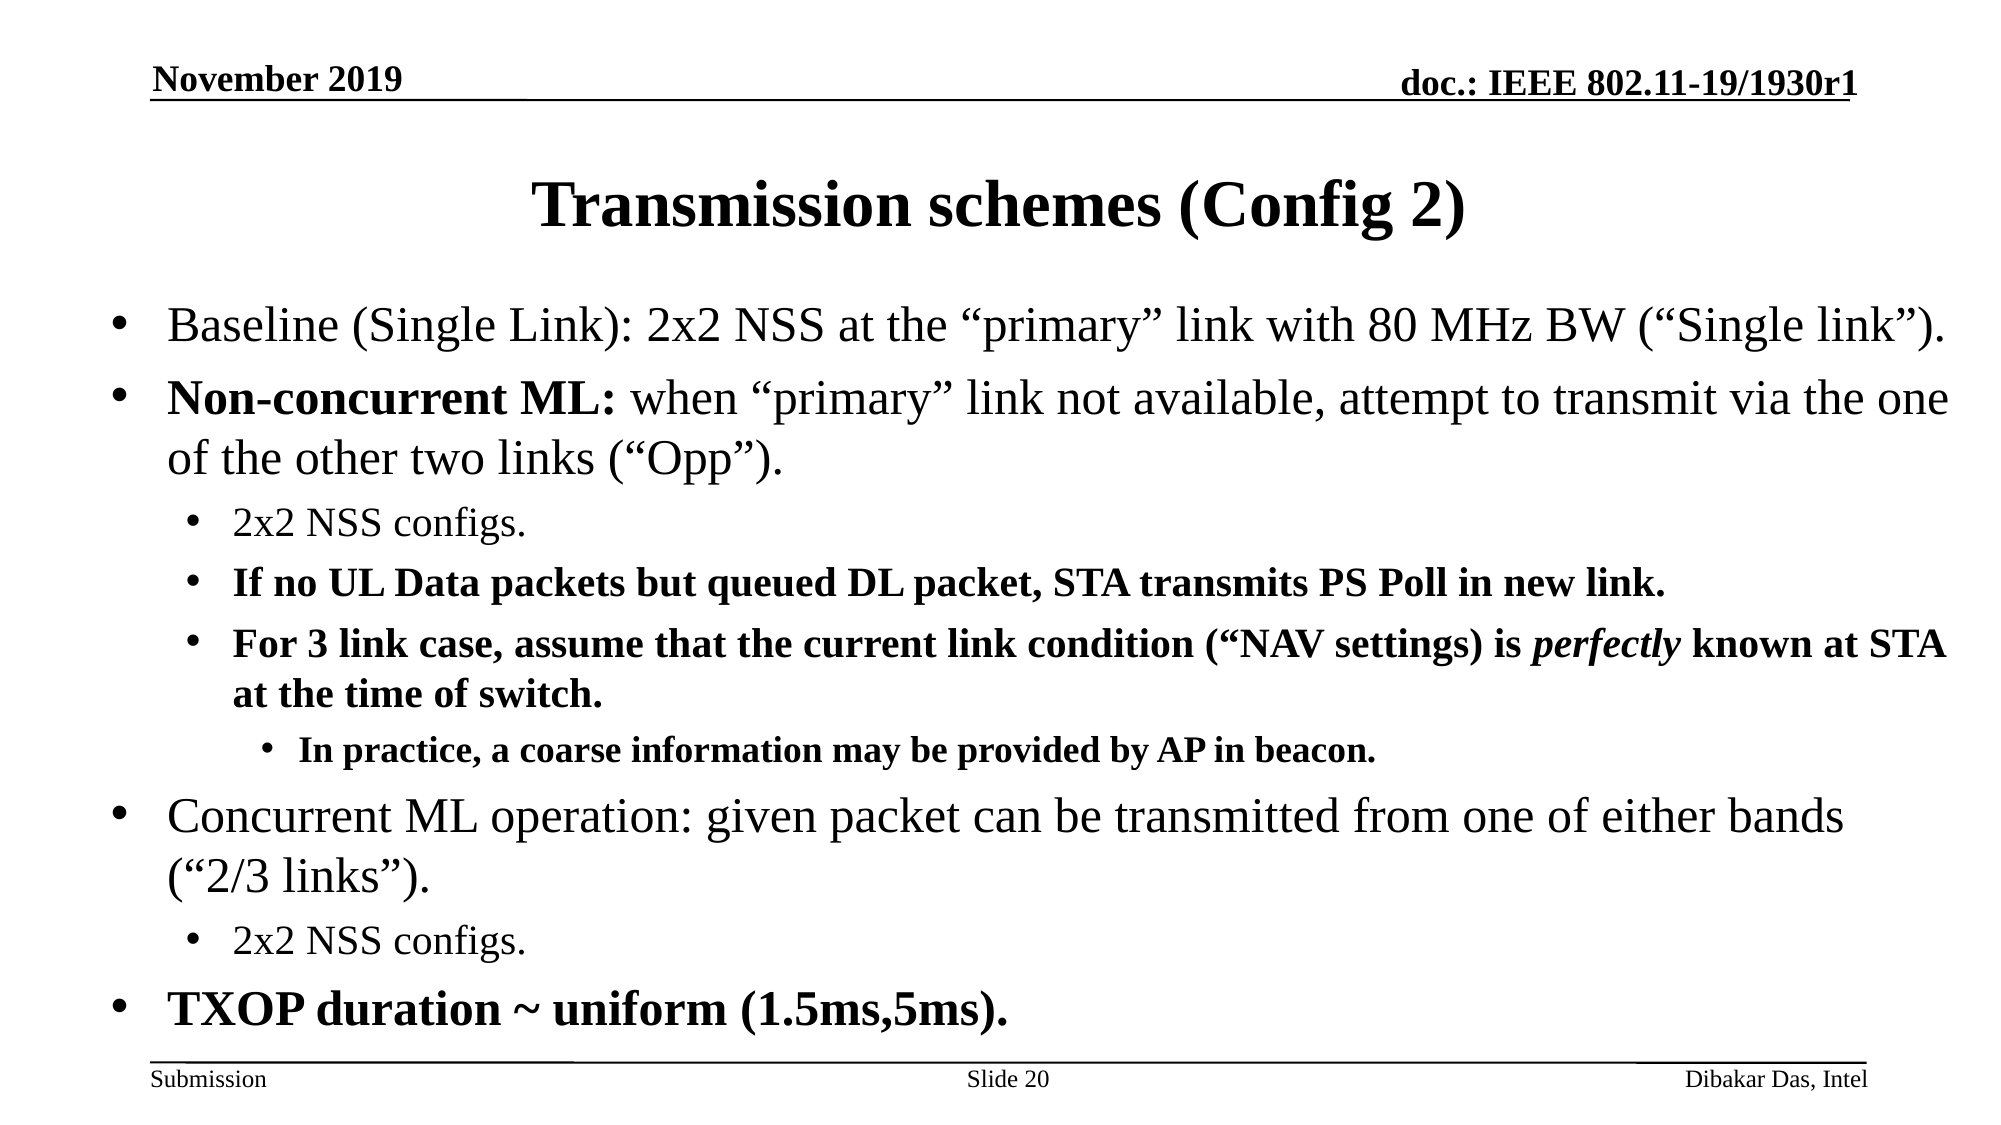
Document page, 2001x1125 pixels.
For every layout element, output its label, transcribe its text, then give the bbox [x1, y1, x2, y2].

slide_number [152, 54, 563, 100]
slide_number Slide 20 [950, 1061, 1067, 1123]
title Transmission schemes (Config 2) [149, 112, 1850, 284]
footer Dibakar Das, Intel [1171, 1061, 1869, 1093]
list Baseline (Single Link): 2x2 NSS at the “primary” link with 80 MHz BW (“Single link”). Non-concurrent ML: when “primary” link not available, attempt to transmit via the one of the other two links (“Opp”). 2x2 NSS configs. If no UL Data packets but queued DL packet, STA transmits PS Poll in new link. For 3 link case, assume that the current link condition (“NAV settings) is perfectly known at STA at the time of switch. In practice, a coarse information may be provided by AP in beacon. Concurrent ML operation: given packet can be transmitted from one of either bands (“2/3 links”). 2x2 NSS configs. TXOP duration ~ uniform (1.5ms,5ms). [95, 284, 1976, 960]
